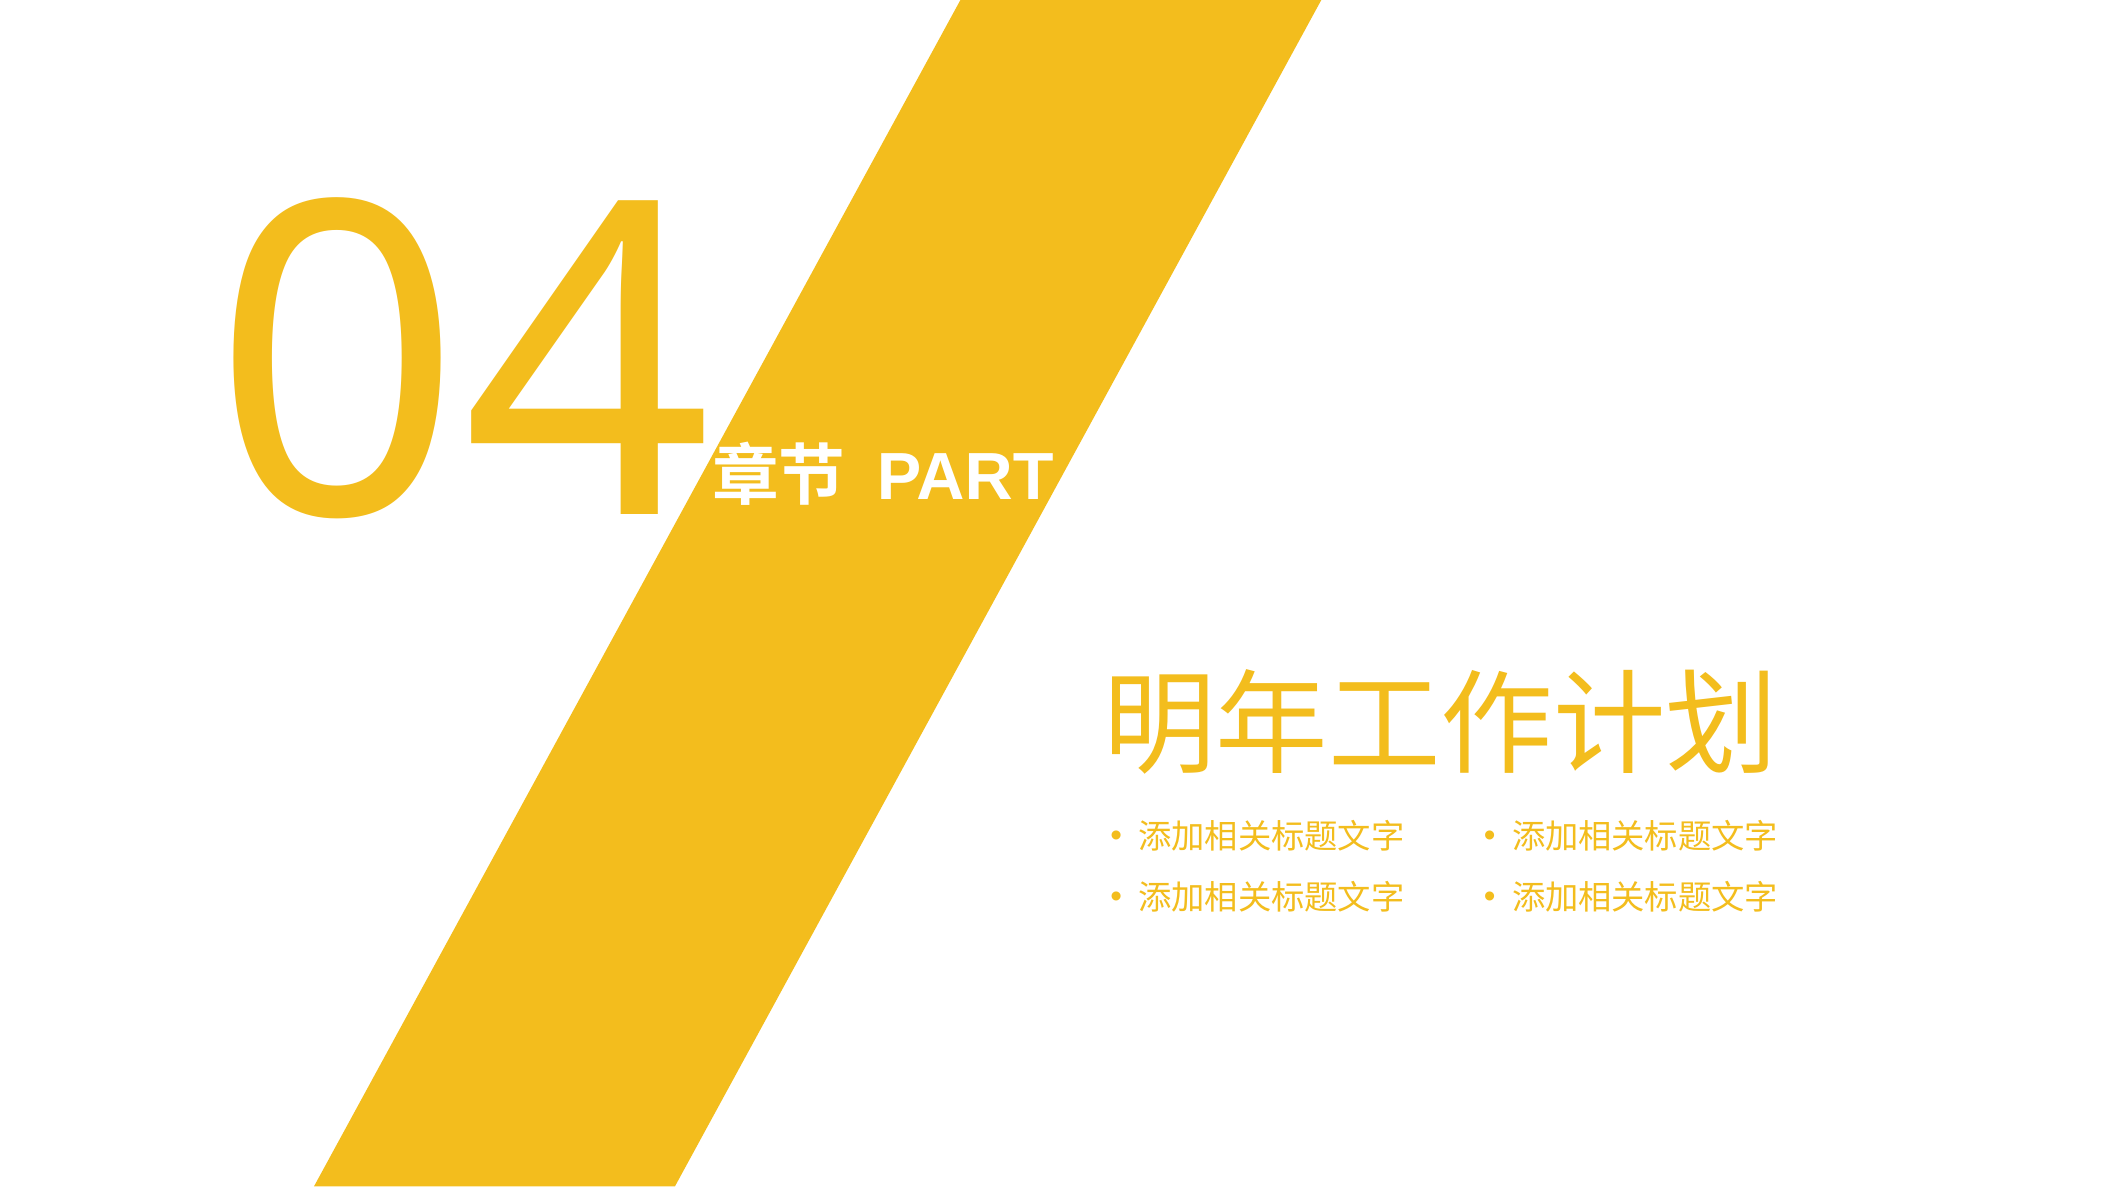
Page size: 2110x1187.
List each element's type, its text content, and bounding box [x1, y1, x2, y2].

text_box [313, 513, 1042, 1187]
text_box 添加相关标题文字 [1469, 807, 1794, 863]
text_box [827, 0, 1322, 432]
text_box 章节 PART [712, 432, 1281, 513]
text_box 添加相关标题文字 [1469, 869, 1794, 924]
text_box 添加相关标题文字 [1095, 869, 1420, 924]
text_box 明年工作计划 [1103, 652, 1837, 788]
text_box 添加相关标题文字 [1095, 807, 1420, 863]
text_box 04 [98, 77, 827, 603]
